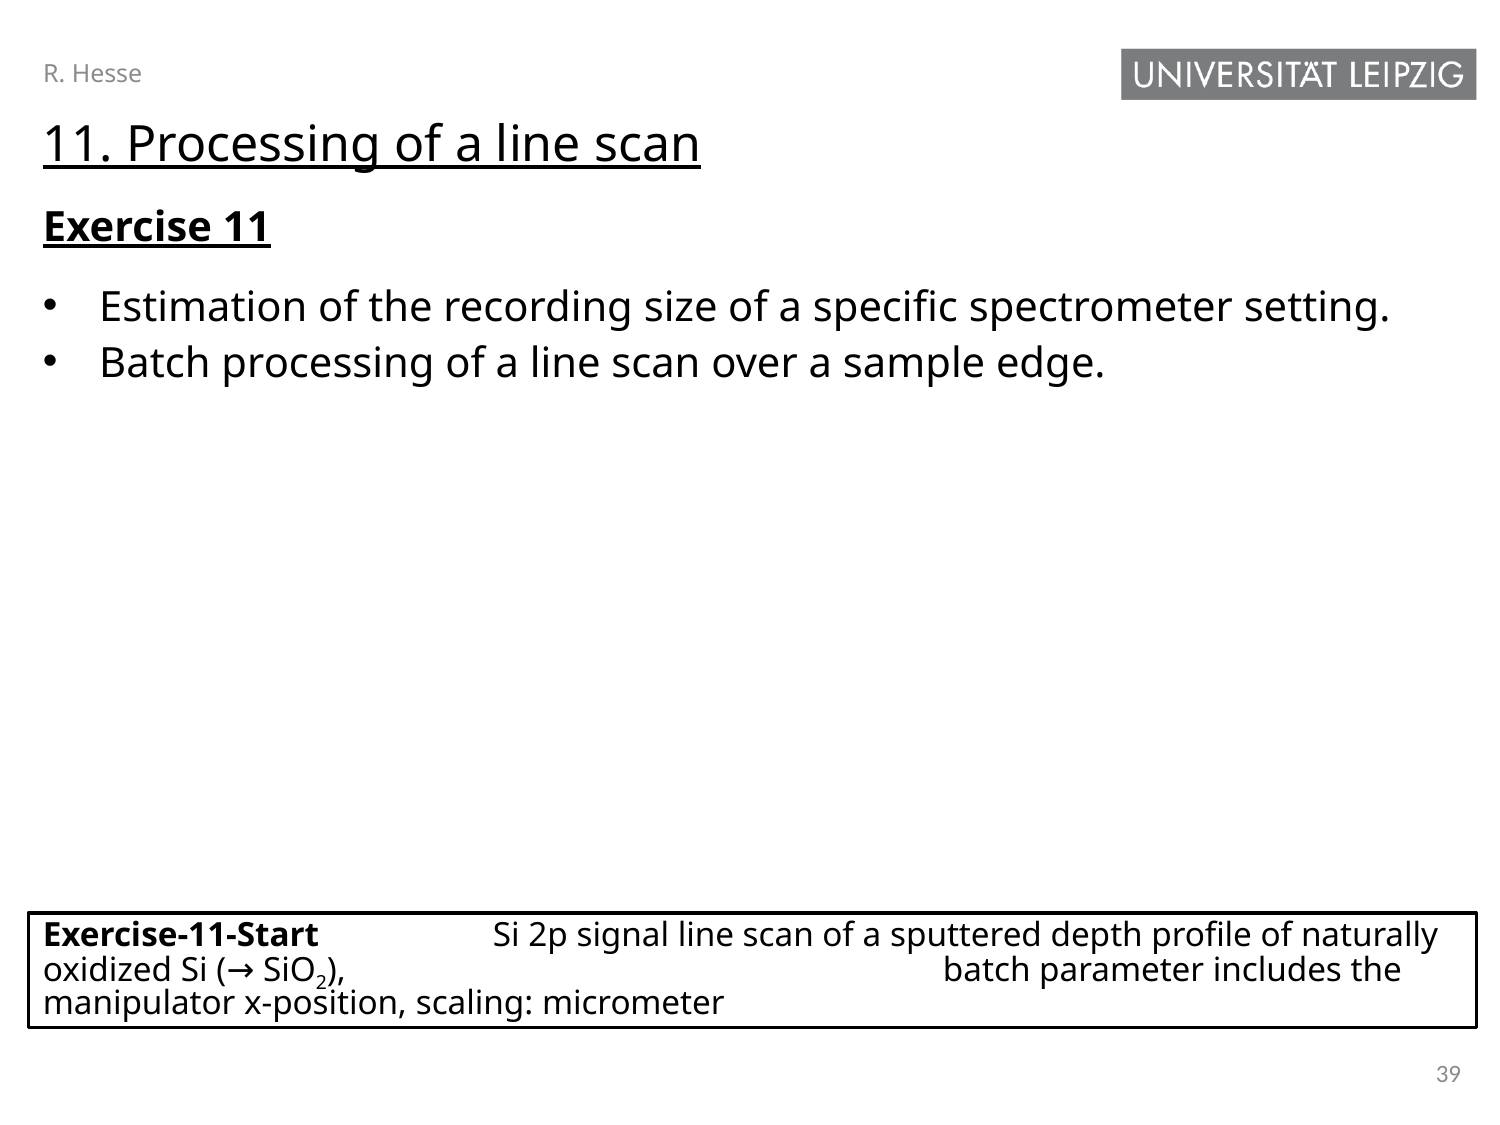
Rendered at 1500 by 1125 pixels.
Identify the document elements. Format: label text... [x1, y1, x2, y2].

text_box Exercise-11-Start Si 2p signal line scan of a sputtered depth profile of naturally oxidized Si (→ SiO2), batch parameter includes the manipulator x-position, scaling: micrometer [28, 913, 1477, 1028]
text_box Exercise 11 Estimation of the recording size of a specific spectrometer setting. Batch processing of a line scan over a sample edge. [28, 201, 1477, 393]
footer R. Hesse [28, 44, 1410, 104]
slide_number 39 [1291, 1042, 1477, 1103]
text_box 11. Processing of a line scan [28, 104, 1477, 179]
picture [1410, 48, 1477, 100]
